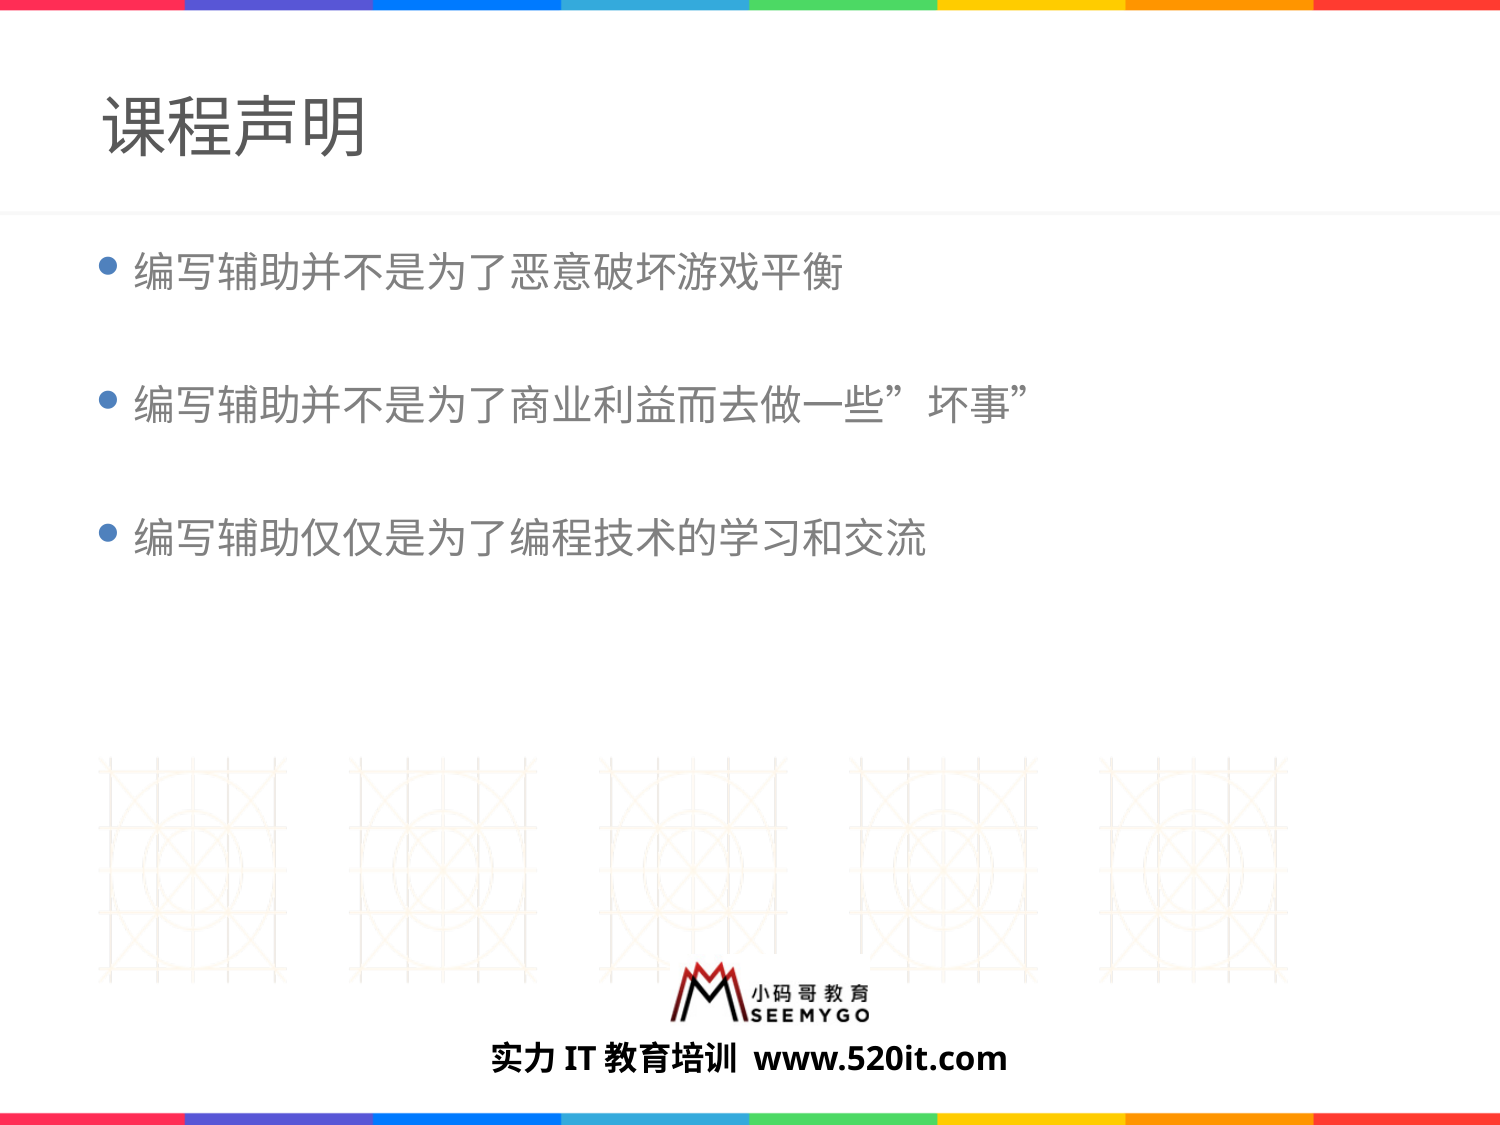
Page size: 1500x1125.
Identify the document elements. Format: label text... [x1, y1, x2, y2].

picture [0, 0, 1500, 211]
title 课程声明 [85, 77, 1419, 214]
picture [0, 216, 1500, 1125]
list 编写辅助并不是为了恶意破坏游戏平衡 编写辅助并不是为了商业利益而去做一些”坏事” 编写辅助仅仅是为了编程技术的学习和交流 [81, 237, 1416, 1005]
